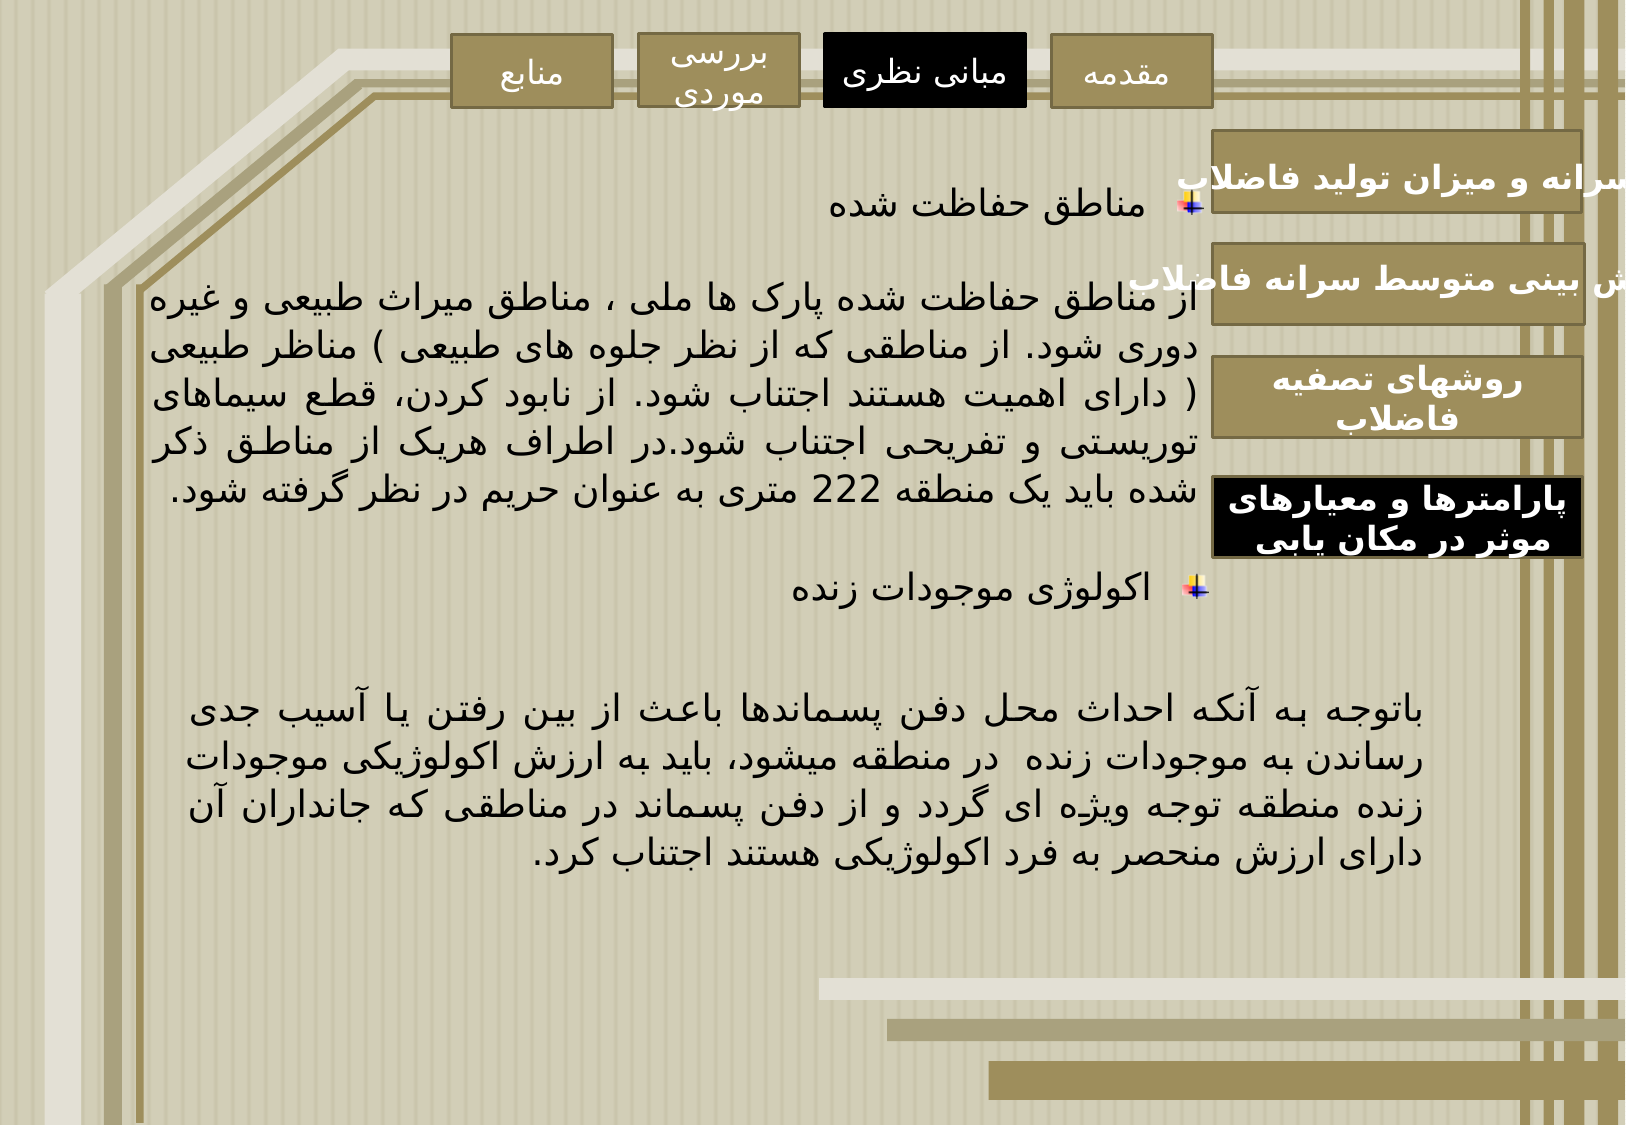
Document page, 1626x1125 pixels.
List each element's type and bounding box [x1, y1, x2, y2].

text_box [8, 0, 1625, 1125]
